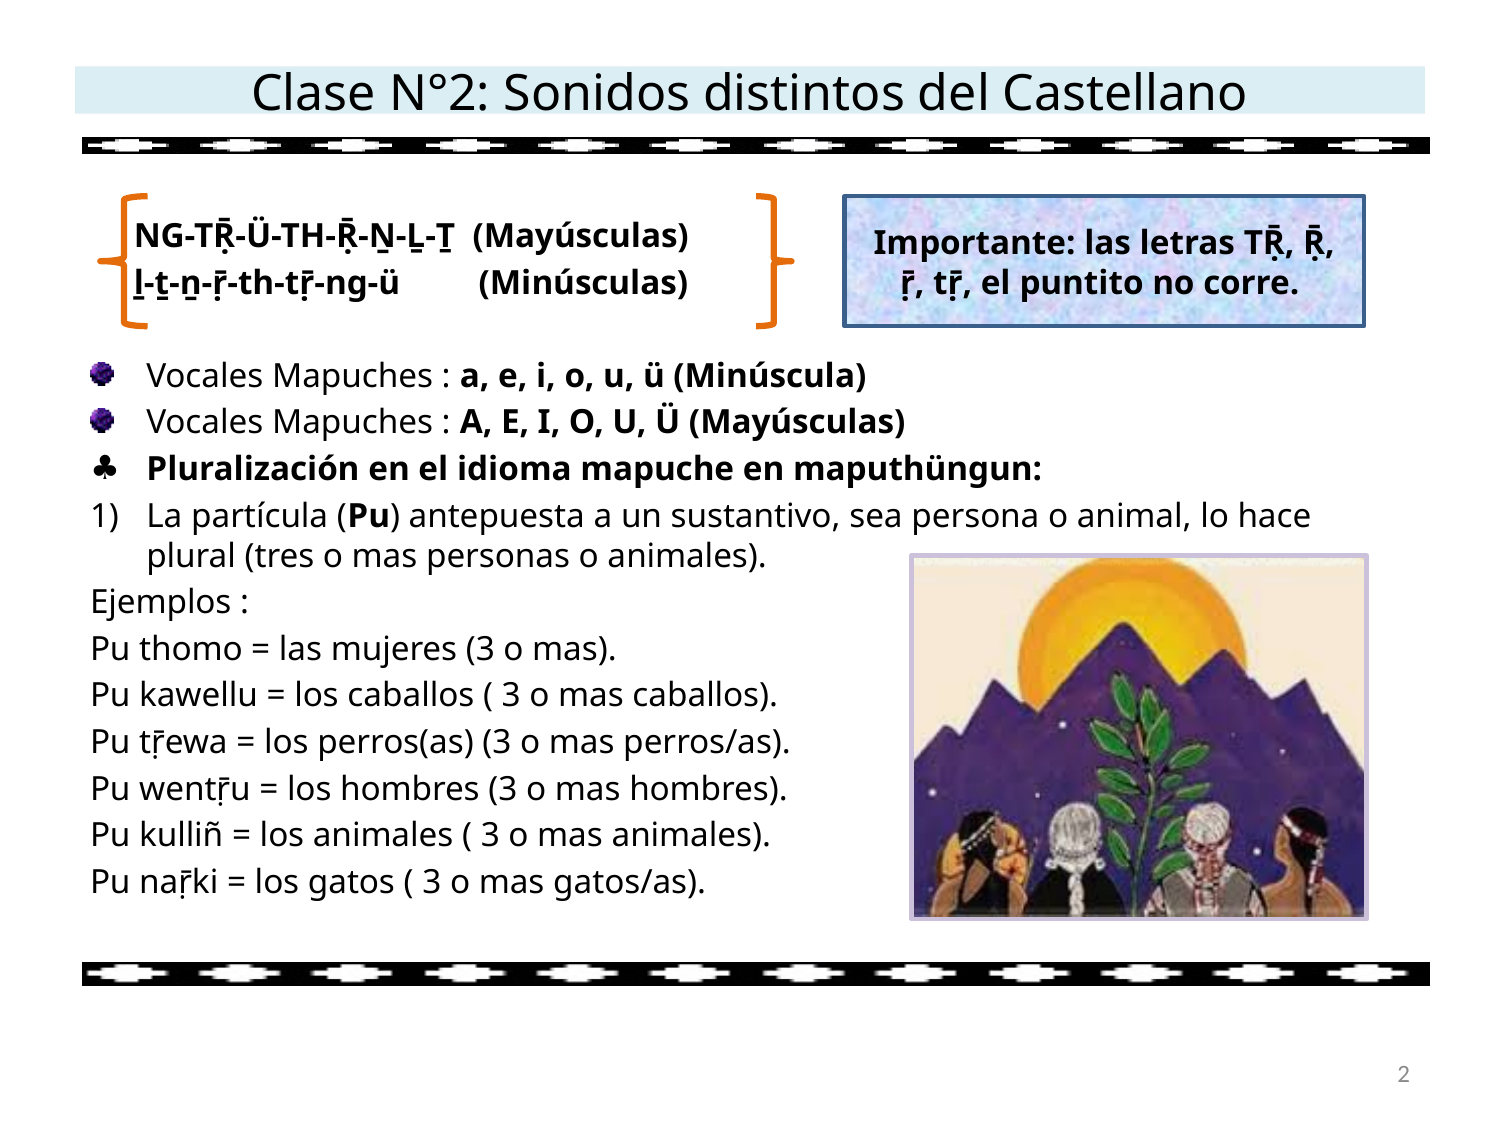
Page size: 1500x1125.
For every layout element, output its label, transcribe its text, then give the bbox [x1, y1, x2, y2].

picture [90, 408, 114, 433]
text_box Importante: las letras TṜ, Ṝ, ṝ, tṝ, el puntito no corre. [842, 194, 1366, 328]
title Clase N°2: Sonidos distintos del Castellano [75, 66, 1425, 113]
picture [82, 136, 1430, 154]
text_box [756, 195, 793, 327]
slide_number 2 [1074, 1042, 1425, 1103]
list NG-TṜ-Ü-TH-Ṝ-Ṉ-Ḻ-Ṯ (Mayúsculas) ḻ-ṯ-ṉ-ṝ-th-tṝ-ng-ü (Minúsculas) Vocales Mapuches : a, e, i, o, u, ü (Minúscula) Vocales Mapuches : A, E, I, O, U, Ü (Mayúsculas) Pluralización en el idioma mapuche en maputhüngun: La partícula (Pu) antepuesta a un sustantivo, sea persona o animal, lo hace plural (tres o mas personas o animales). Ejemplos : Pu thomo = las mujeres (3 o mas). Pu kawellu = los caballos ( 3 o mas caballos). Pu tṝewa = los perros(as) (3 o mas perros/as). Pu wentṝu = los hombres (3 o mas hombres). Pu kulliñ = los animales ( 3 o mas animales). Pu naṝki = los gatos ( 3 o mas gatos/as). [75, 113, 1425, 1005]
picture [90, 362, 114, 386]
text_box [99, 195, 148, 327]
picture [913, 557, 1365, 918]
picture [82, 962, 1430, 986]
